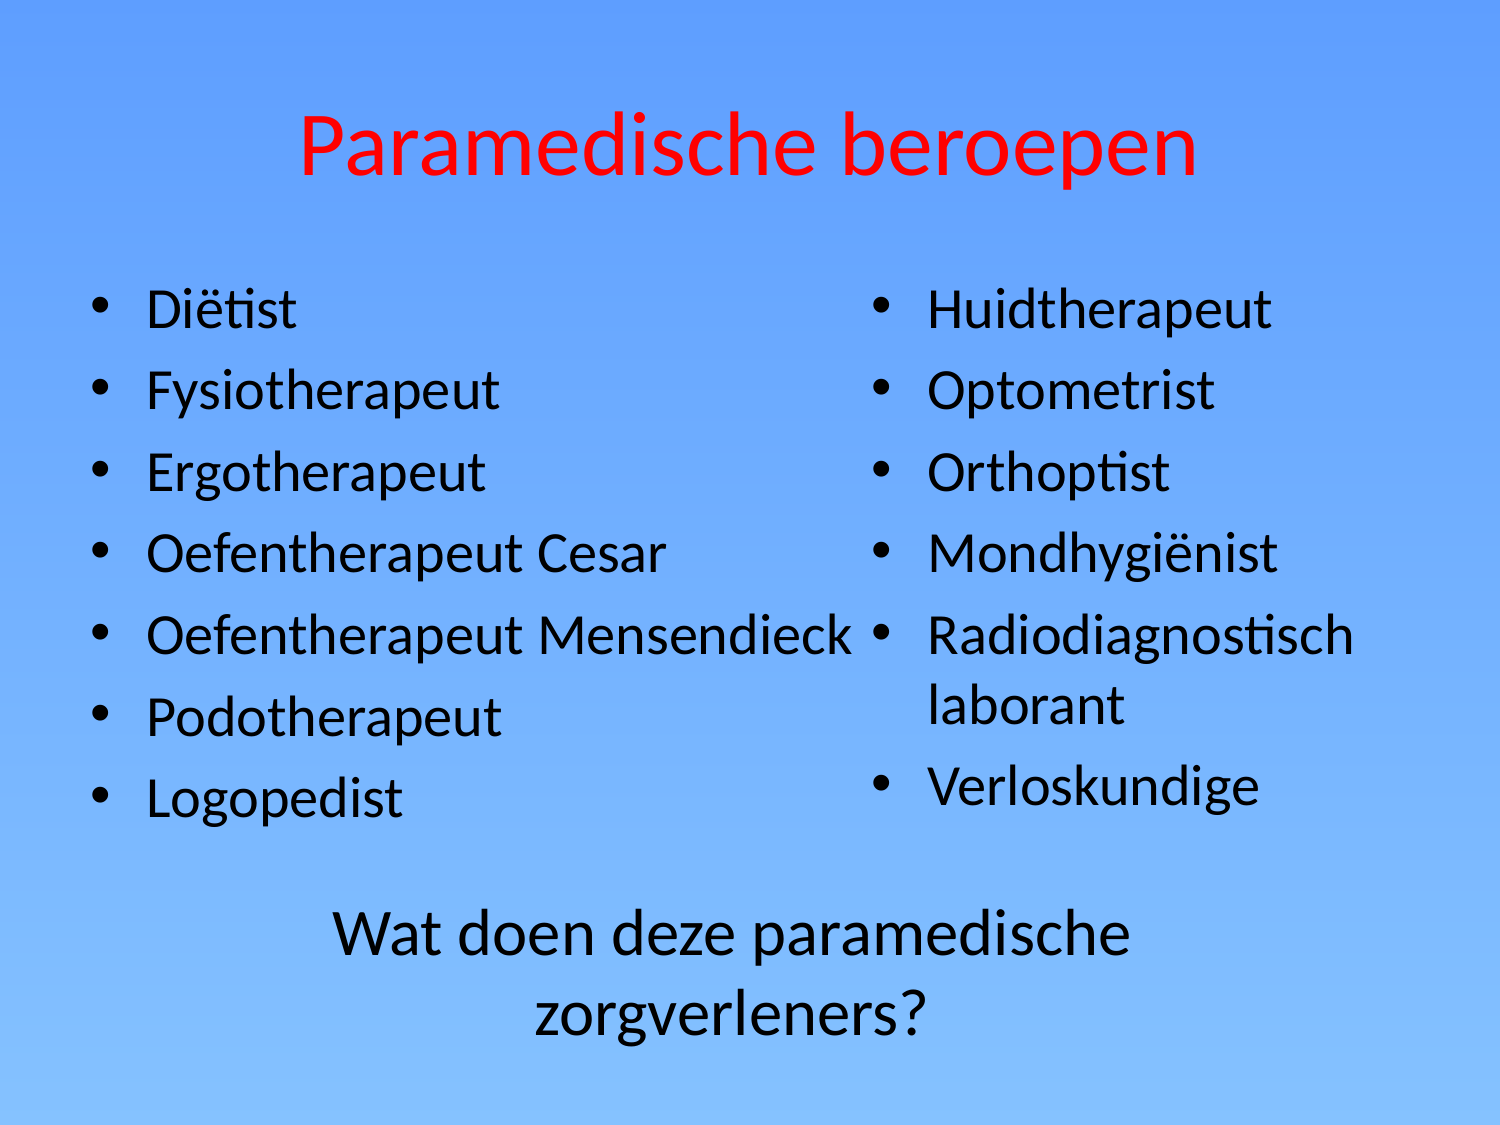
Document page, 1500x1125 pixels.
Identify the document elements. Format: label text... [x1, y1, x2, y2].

text_box Wat doen deze paramedische zorgverleners? [147, 881, 1317, 1057]
list Diëtist Fysiotherapeut Ergotherapeut Oefentherapeut Cesar Oefentherapeut Mensendieck Podotherapeut Logopedist [75, 262, 856, 1005]
list Huidtherapeut Optometrist Orthoptist Mondhygiënist Radiodiagnostisch laborant Verloskundige [856, 262, 1500, 1005]
title Paramedische beroepen [75, 45, 1425, 233]
